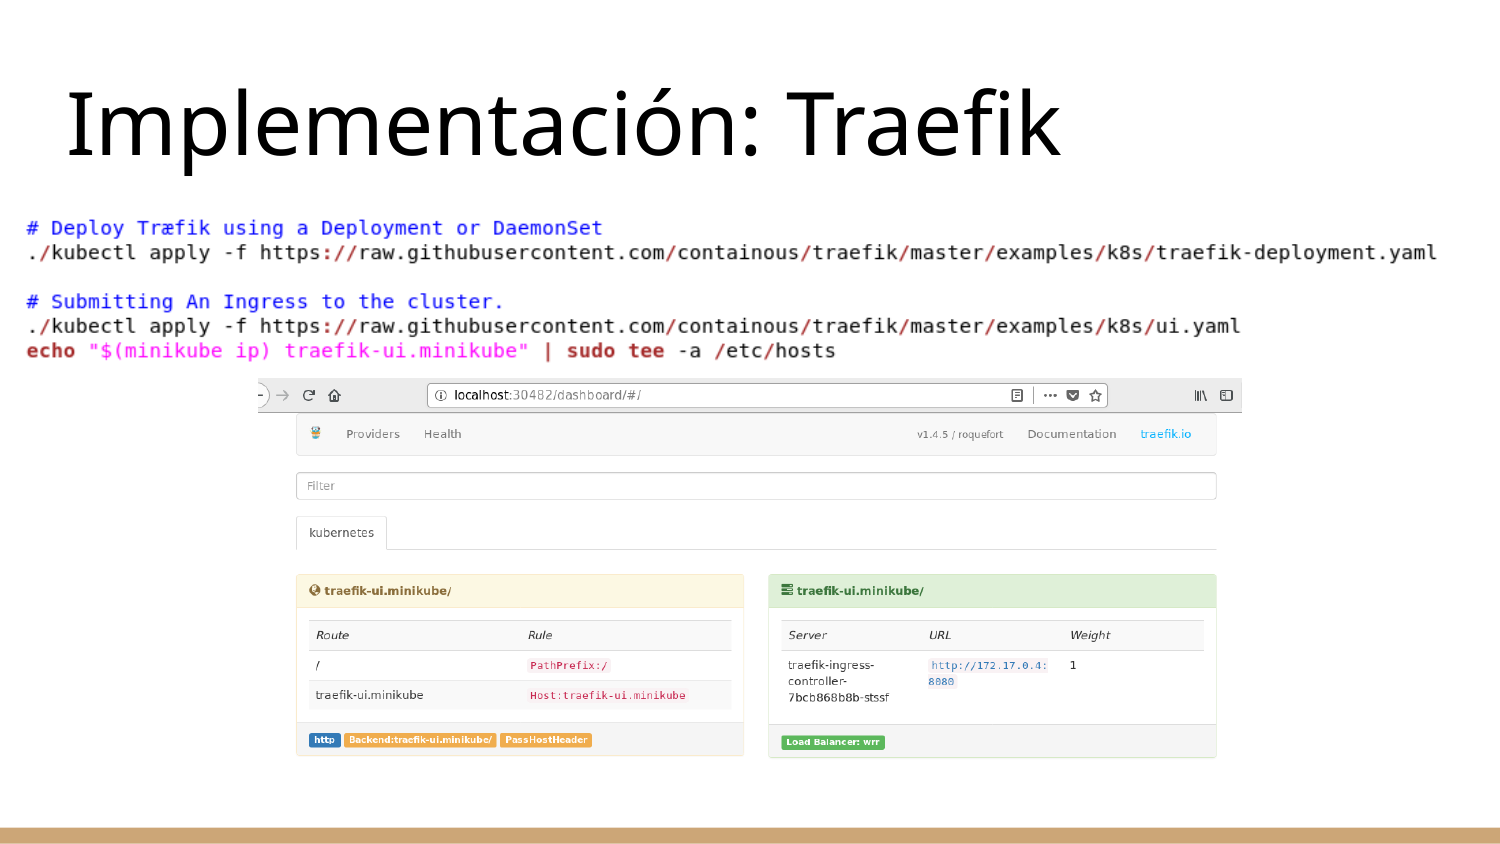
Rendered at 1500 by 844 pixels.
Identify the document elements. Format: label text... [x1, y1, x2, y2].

title Implementación: Traefik [51, 51, 1449, 189]
picture [24, 212, 1476, 794]
